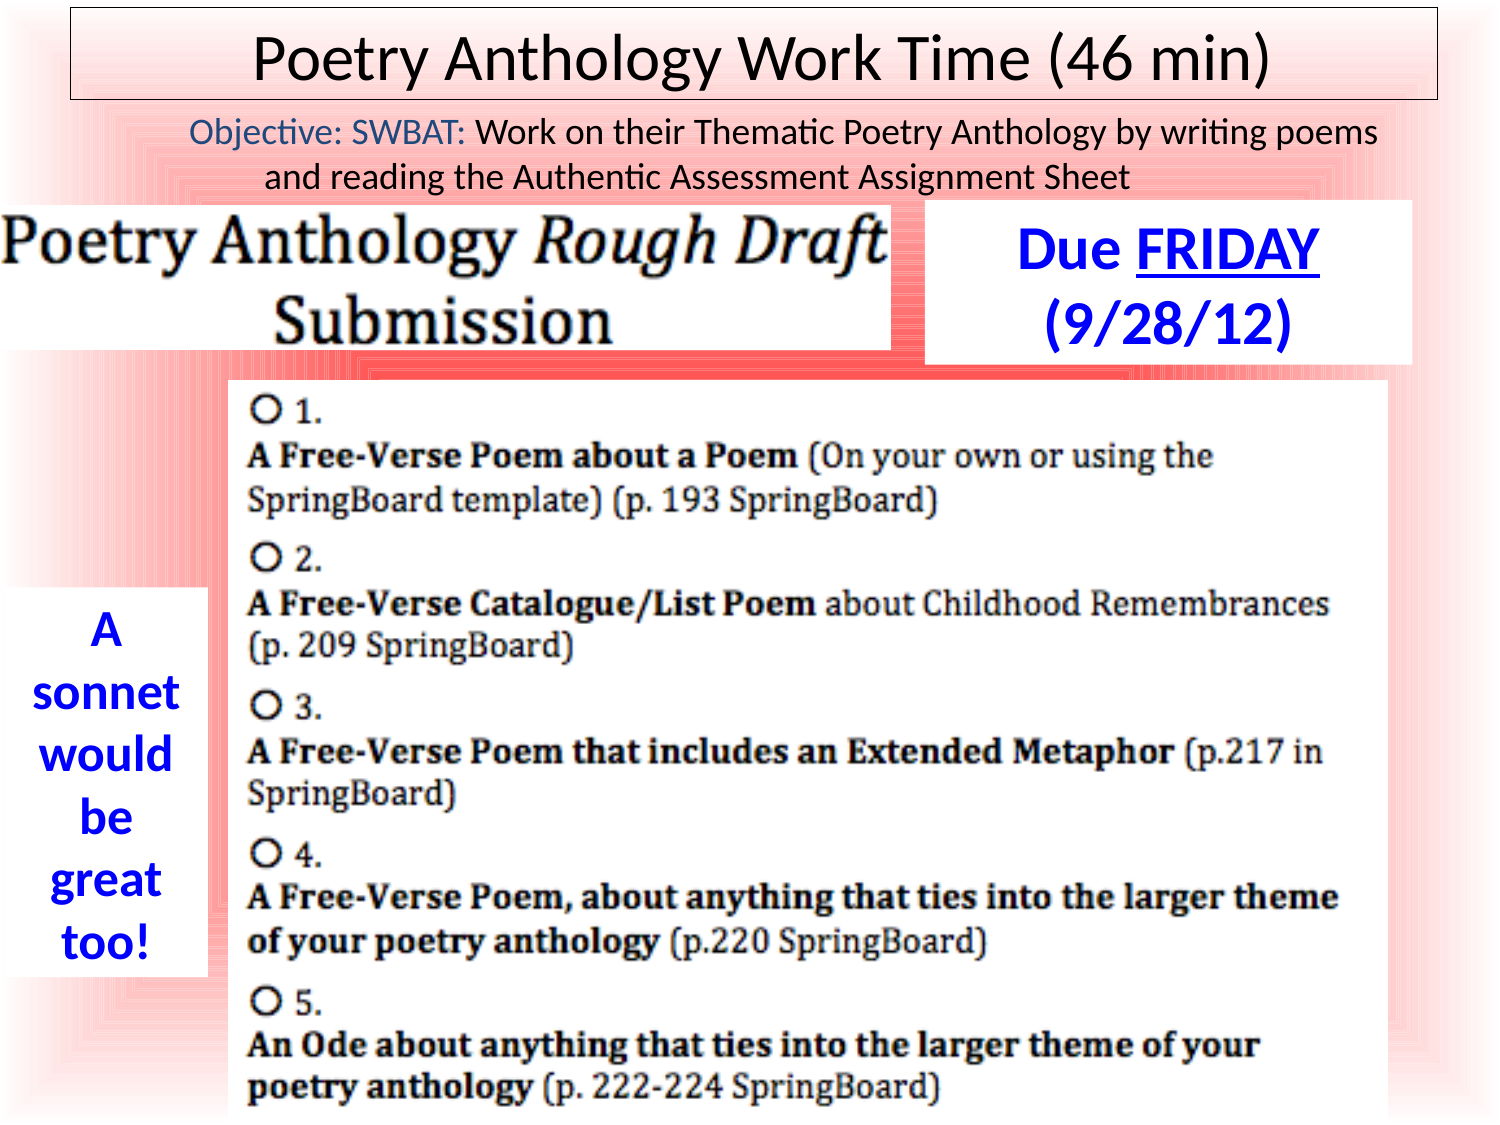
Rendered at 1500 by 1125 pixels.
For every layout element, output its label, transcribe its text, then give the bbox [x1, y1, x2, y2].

text_box Objective: SWBAT: Work on their Thematic Poetry Anthology by writing poems and reading the Authentic Assessment Assignment Sheet [70, 99, 1413, 205]
text_box A sonnet would be great too! [4, 587, 208, 978]
title Poetry Anthology Work Time (46 min) [70, 7, 1438, 100]
text_box Due FRIDAY (9/28/12) [924, 199, 1413, 365]
picture [227, 380, 1388, 1125]
picture [0, 205, 891, 351]
